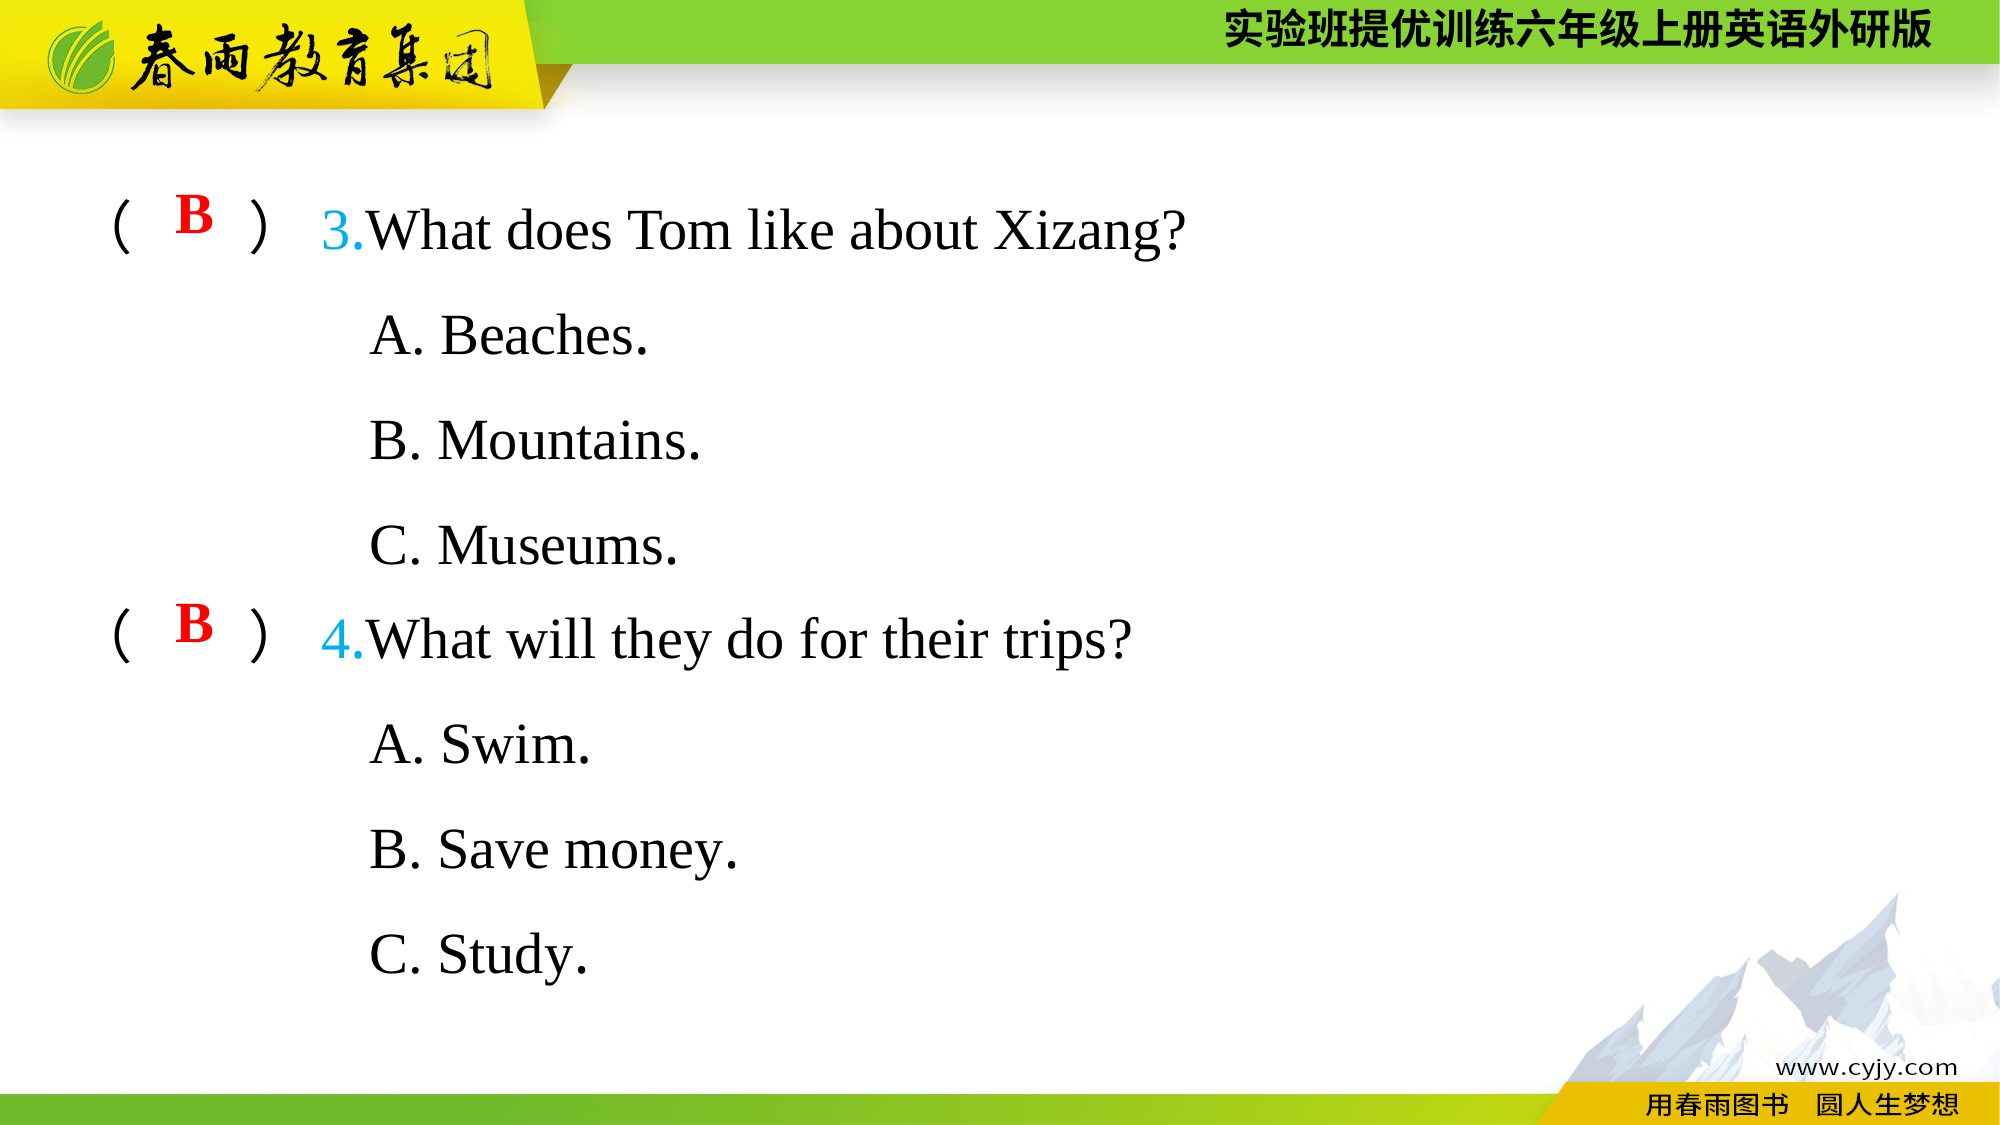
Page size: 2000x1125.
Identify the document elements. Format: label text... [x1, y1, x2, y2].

text_box （ ）4.What will they do for their trips? A. Swim. B. Save money. C. Study. [59, 557, 1944, 993]
picture [0, 0, 2000, 1125]
text_box B [161, 167, 244, 252]
text_box B [161, 576, 244, 661]
list （ ）3.What does Tom like about Xizang? A. Beaches. B. Mountains. C. Museums. [59, 149, 1944, 557]
